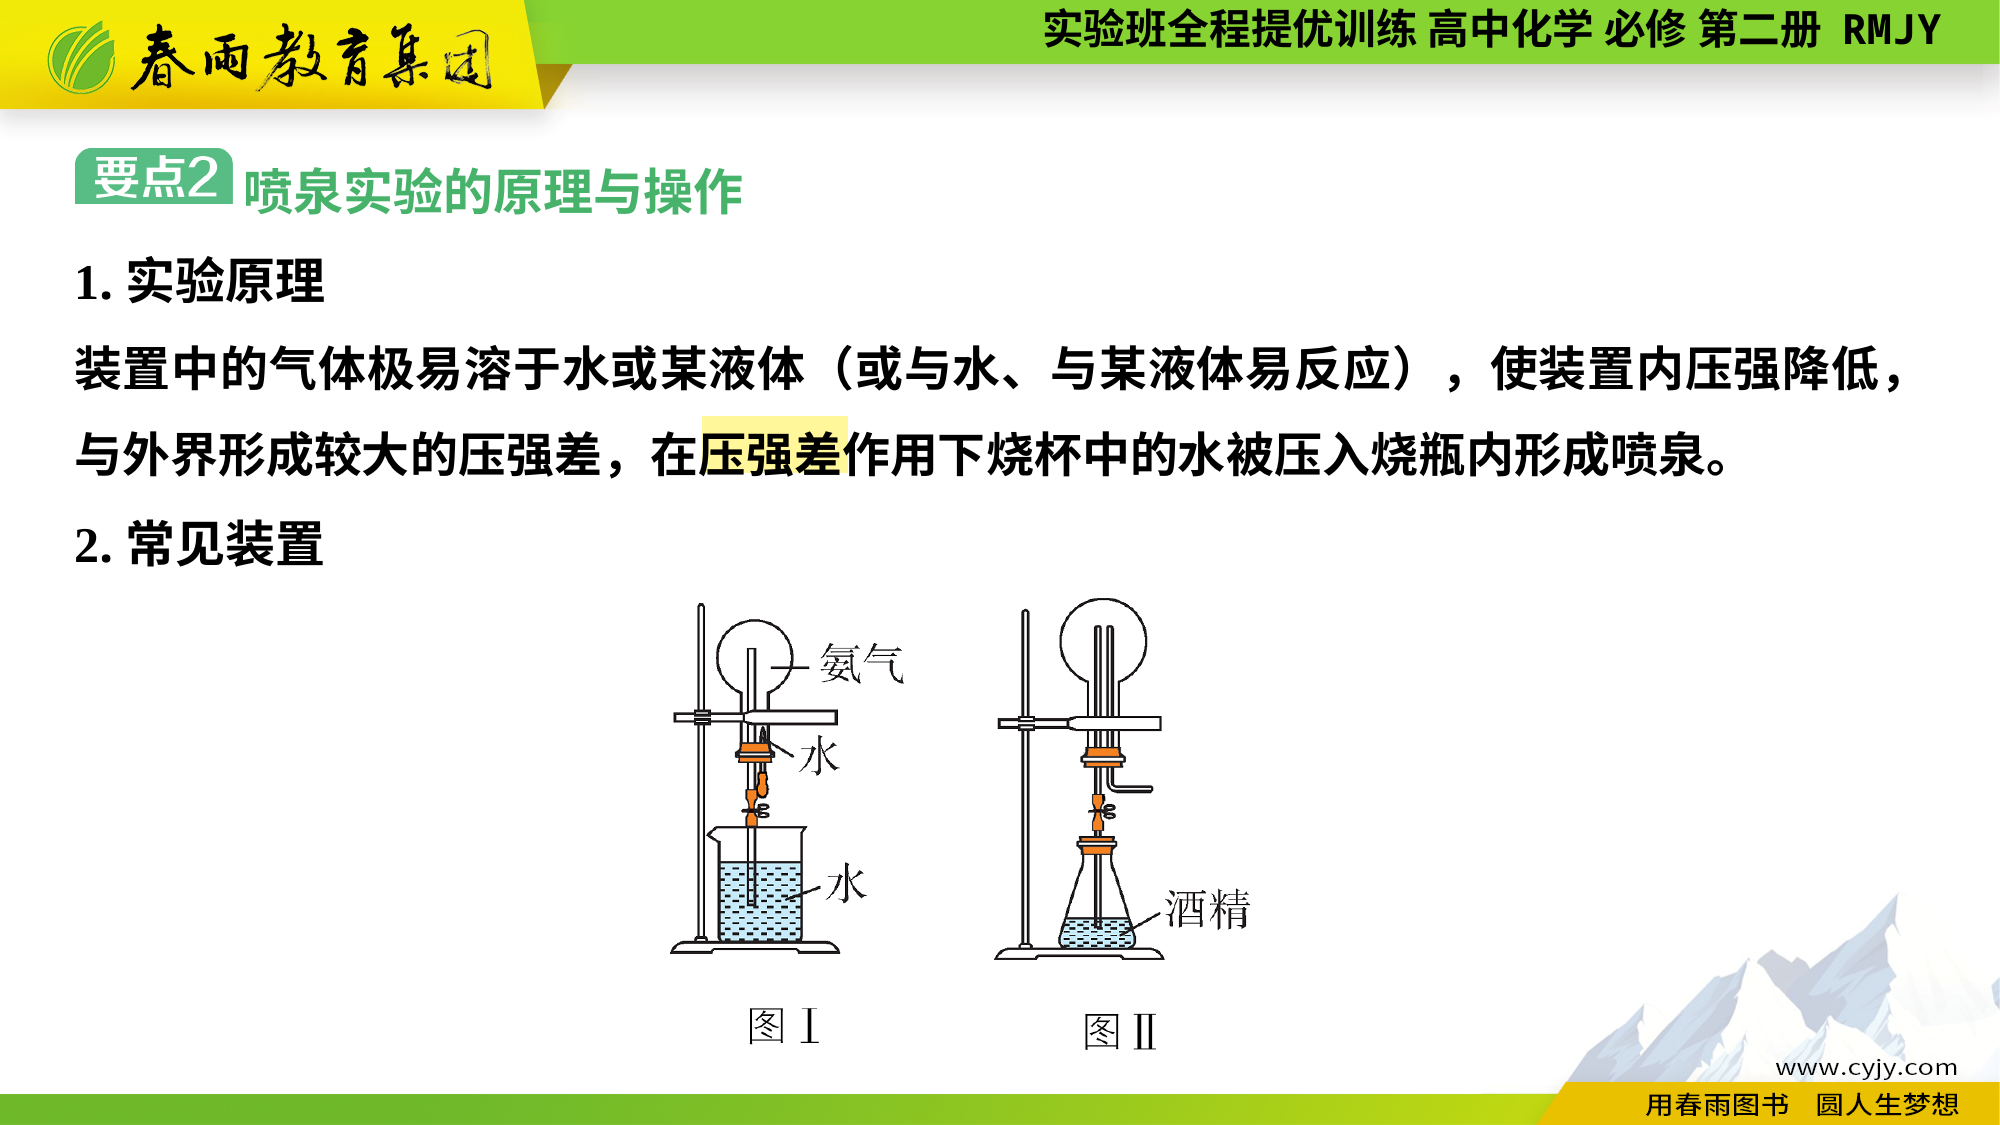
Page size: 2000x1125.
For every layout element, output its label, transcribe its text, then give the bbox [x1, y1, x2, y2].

picture [0, 0, 2000, 1125]
list 喷泉实验的原理与操作 1.实验原理 装置中的气体极易溶于水或某液体（或与水、与某液体易反应），使装置内压强降低，与外界形成较大的压强差，在压强差作用下烧杯中的水被压入烧瓶内形成喷泉。 2.常见装置 [59, 122, 1944, 585]
